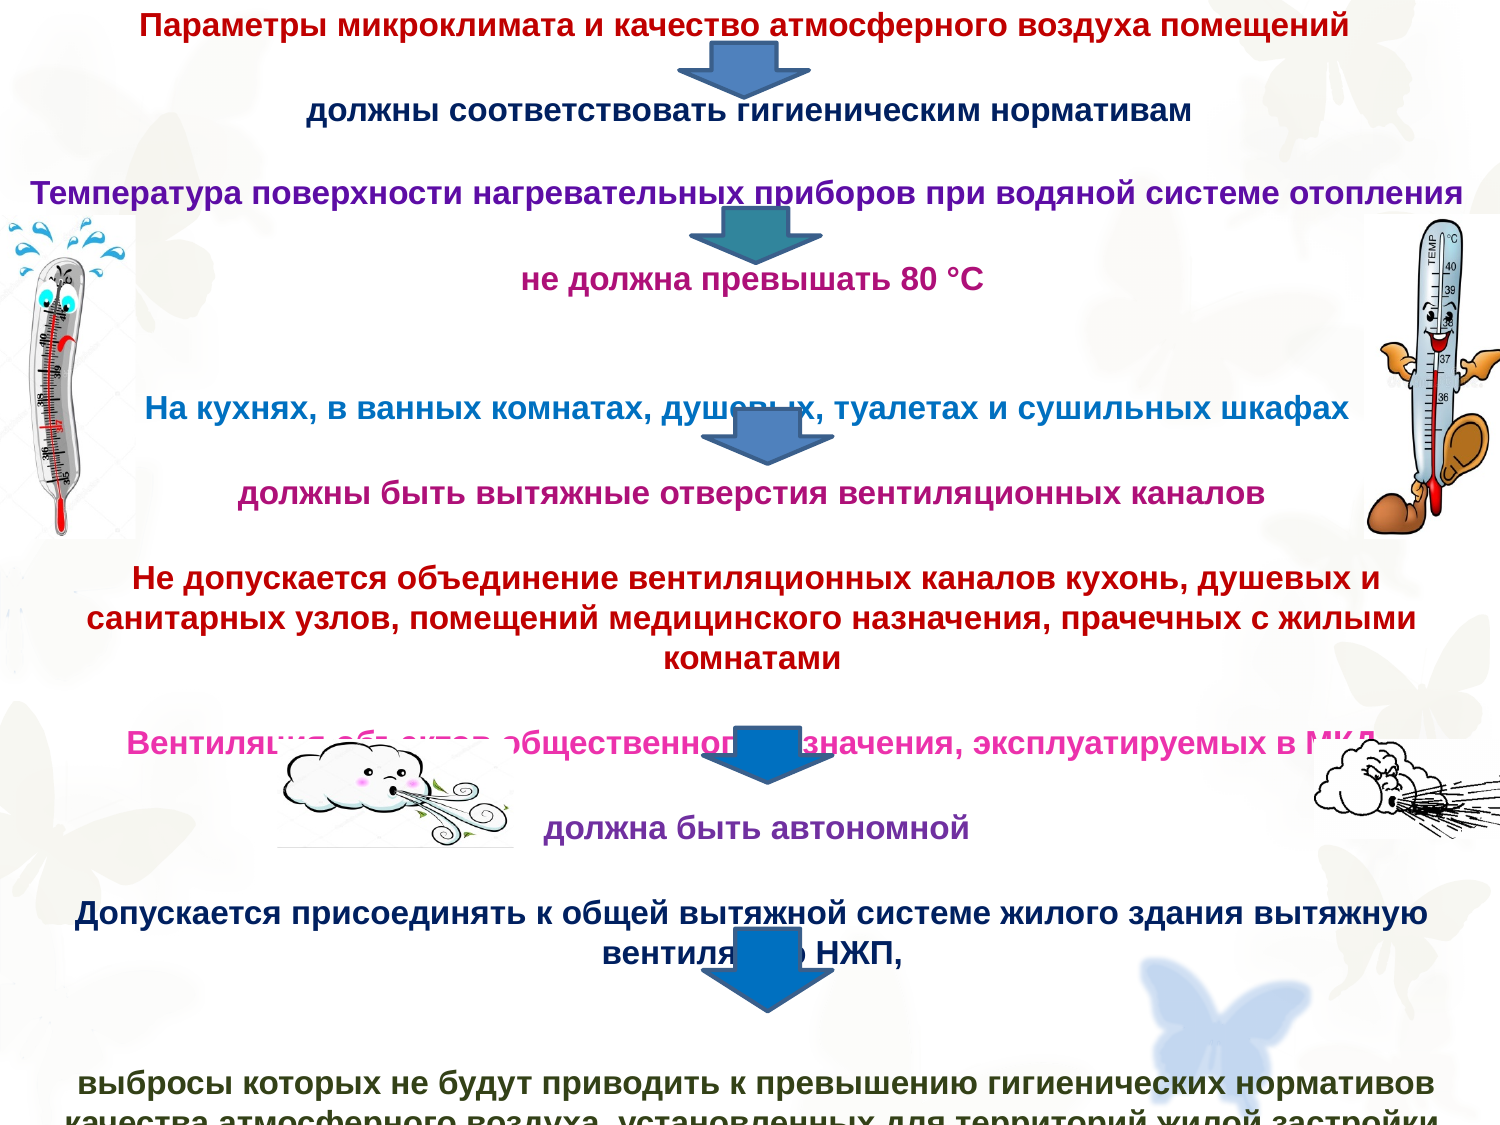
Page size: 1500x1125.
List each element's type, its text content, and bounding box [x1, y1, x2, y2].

text_box [700, 926, 835, 1014]
text_box [700, 406, 835, 466]
picture [1314, 739, 1500, 840]
text_box [688, 205, 823, 265]
text_box Температура поверхности нагревательных приборов при водяной системе отопления не должна превышать 80 °C На кухнях, в ванных комнатах, душевых, туалетах и сушильных шкафах должны быть вытяжные отверстия вентиляционных каналов Не допускается объединение вентиляционных каналов кухонь, душевых и санитарных узлов, помещений медицинского назначения, прачечных с жилыми комнатами Вентиляция объектов общественного назначения, эксплуатируемых в МКД должна быть автономной Допускается присоединять к общей вытяжной системе жилого здания вытяжную вентиляцию НЖП, выбросы которых не будут приводить к превышению гигиенических нормативов качества атмосферного воздуха, установленных для территорий жилой застройки [5, 164, 1500, 1098]
text_box [677, 40, 812, 100]
picture [277, 739, 514, 848]
text_box [700, 725, 835, 785]
picture [0, 214, 136, 540]
text_box Параметры микроклимата и качество атмосферного воздуха помещений должны соответствовать гигиеническим нормативам [0, 0, 1500, 131]
picture [1363, 214, 1500, 540]
